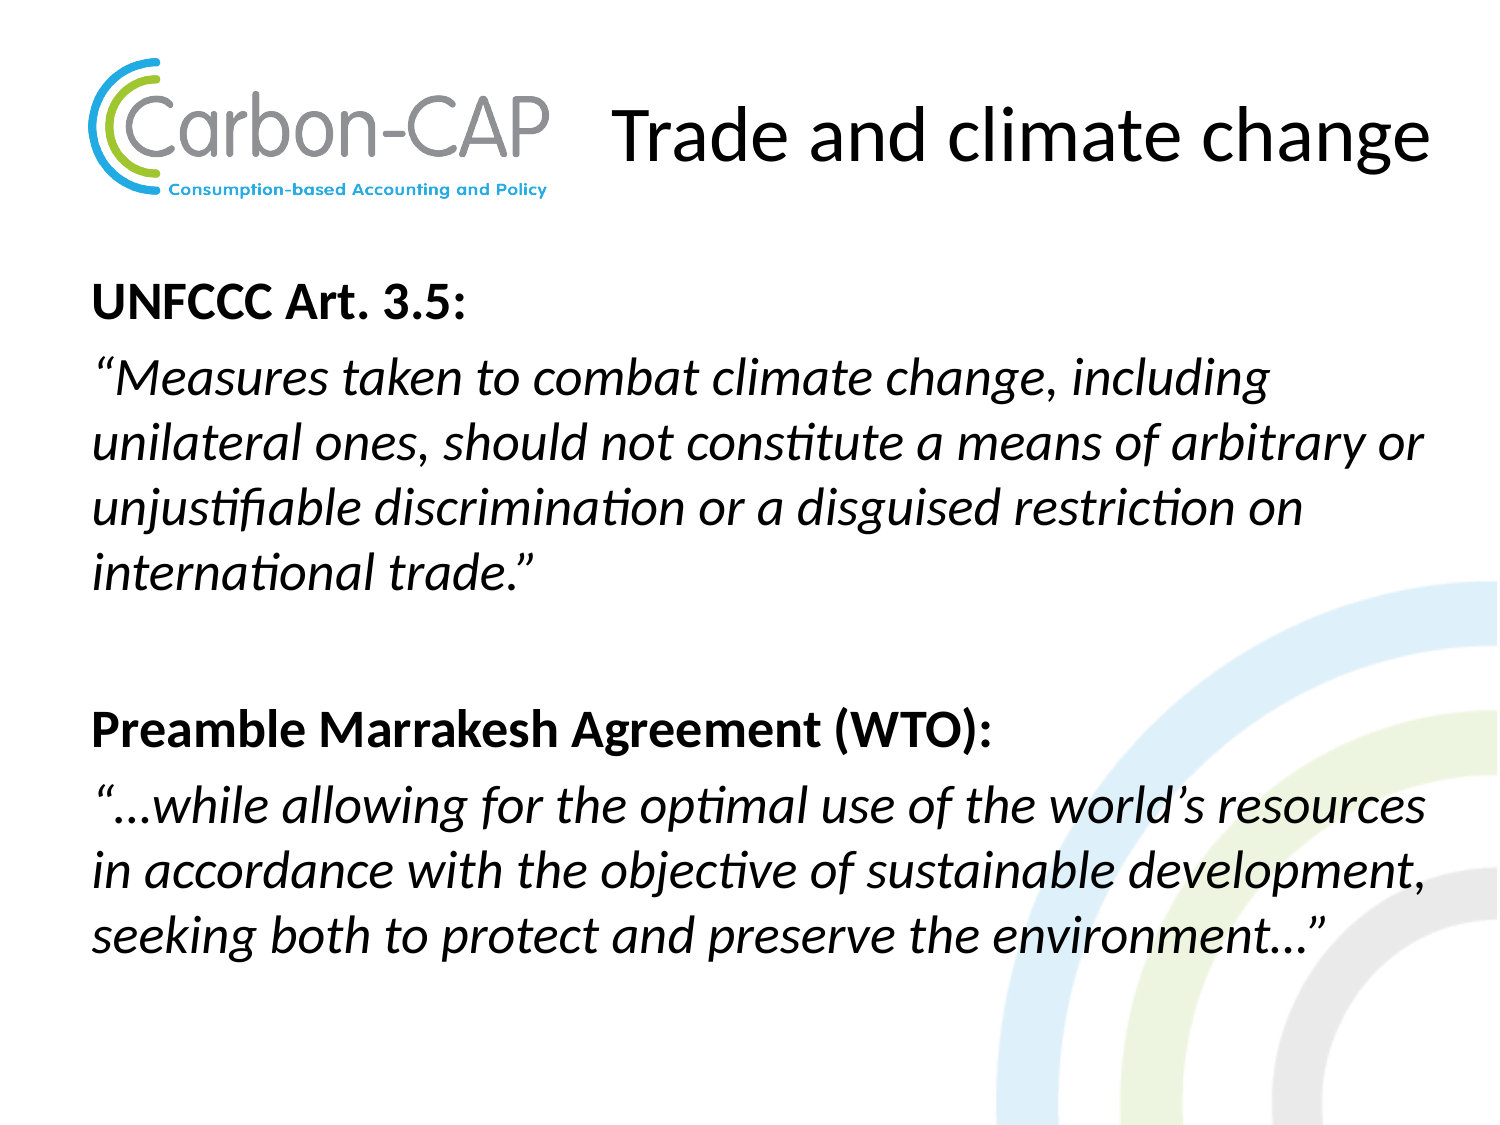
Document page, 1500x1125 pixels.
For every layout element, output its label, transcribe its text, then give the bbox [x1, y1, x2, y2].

picture [963, 569, 1497, 1125]
list UNFCCC Art. 3.5: “Measures taken to combat climate change, including unilateral ones, should not constitute a means of arbitrary or unjustifiable discrimination or a disguised restriction on international trade.” Preamble Marrakesh Agreement (WTO): “…while allowing for the optimal use of the world’s resources in accordance with the objective of sustainable development, seeking both to protect and preserve the environment…” [76, 257, 1447, 1083]
title Trade and climate change [596, 23, 1500, 236]
picture [88, 58, 550, 200]
